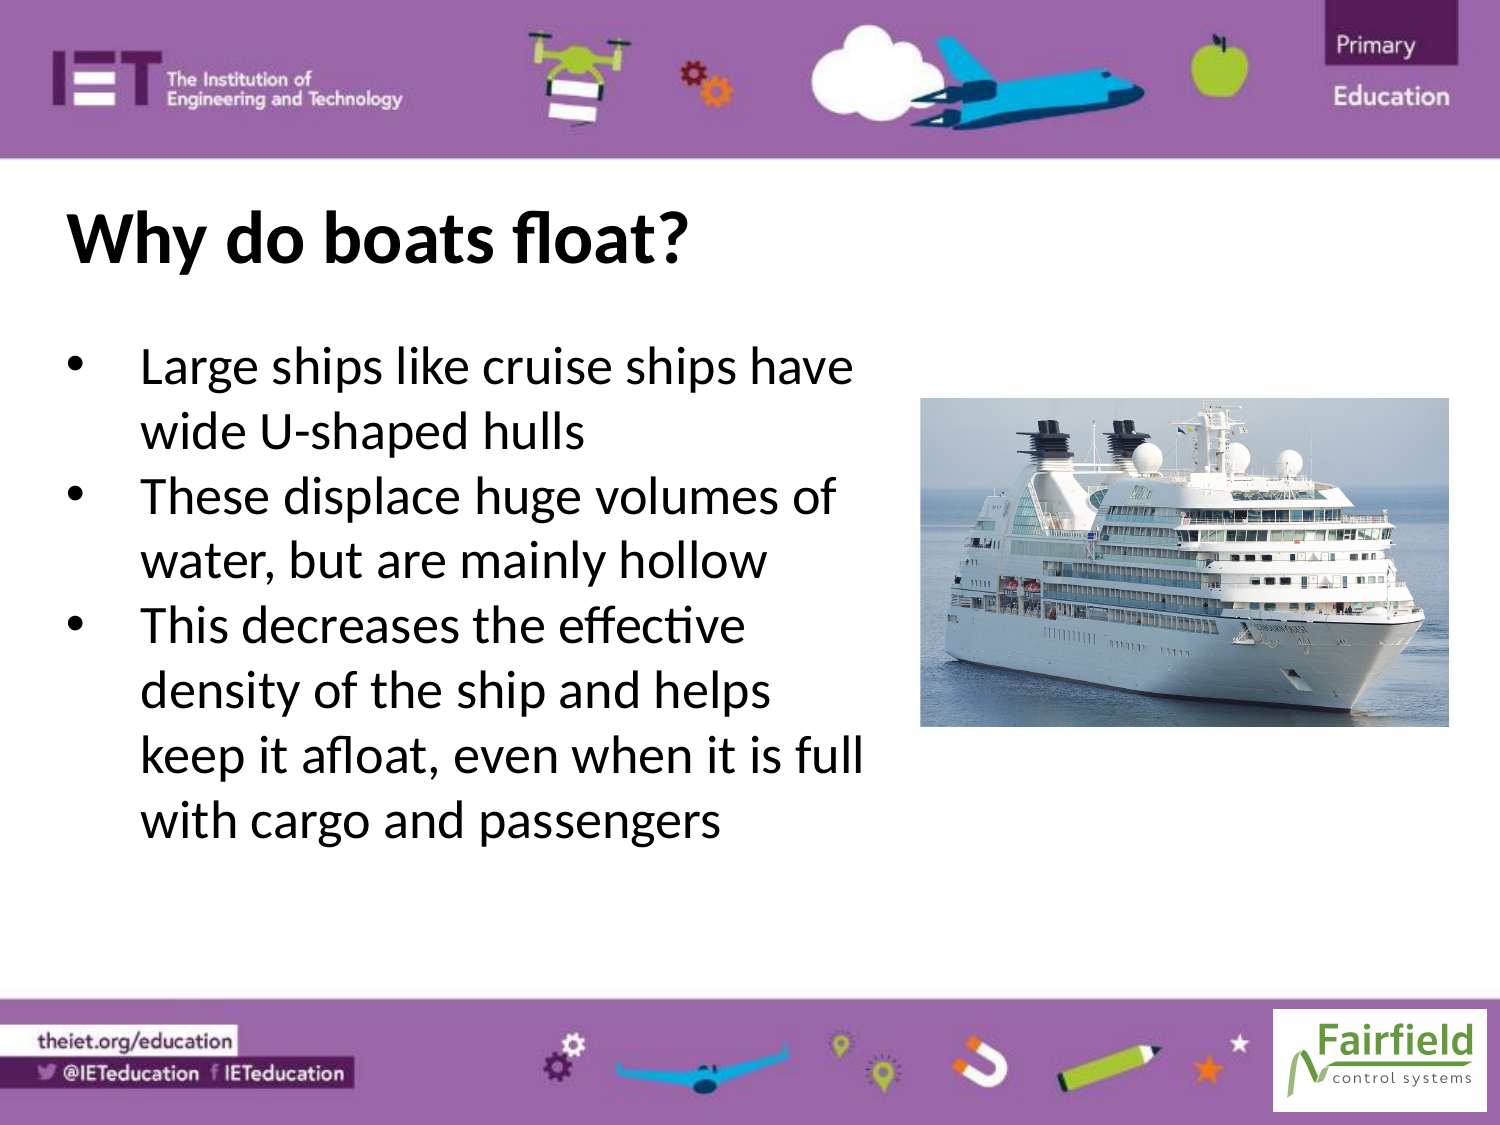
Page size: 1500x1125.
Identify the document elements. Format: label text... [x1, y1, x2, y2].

text_box Large ships like cruise ships have wide U-shaped hulls These displace huge volumes of water, but are mainly hollow This decreases the effective density of the ship and helps keep it afloat, even when it is full with cargo and passengers [51, 322, 893, 858]
text_box Why do boats float? [51, 191, 1374, 304]
picture [0, 0, 1500, 1125]
